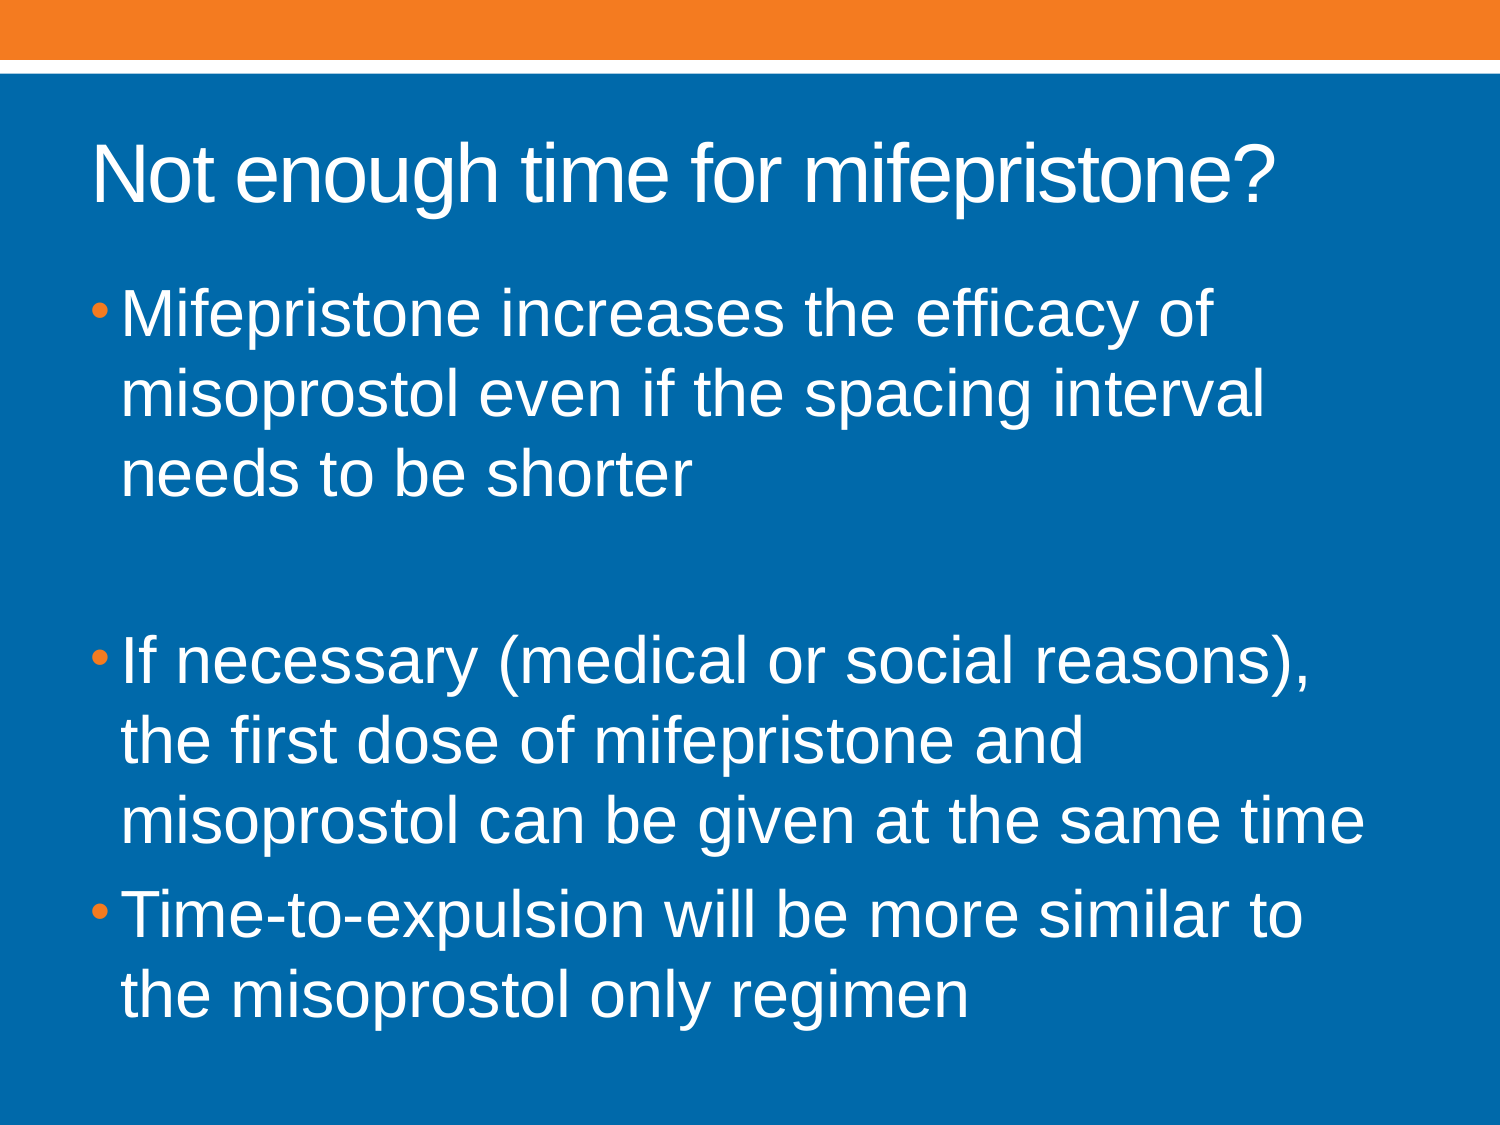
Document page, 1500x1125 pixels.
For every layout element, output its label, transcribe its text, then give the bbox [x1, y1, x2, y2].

title Not enough time for mifepristone? [75, 87, 1425, 250]
list Mifepristone increases the efficacy of misoprostol even if the spacing interval needs to be shorter If necessary (medical or social reasons), the first dose of mifepristone and misoprostol can be given at the same time Time-to-expulsion will be more similar to the misoprostol only regimen [75, 262, 1425, 1063]
